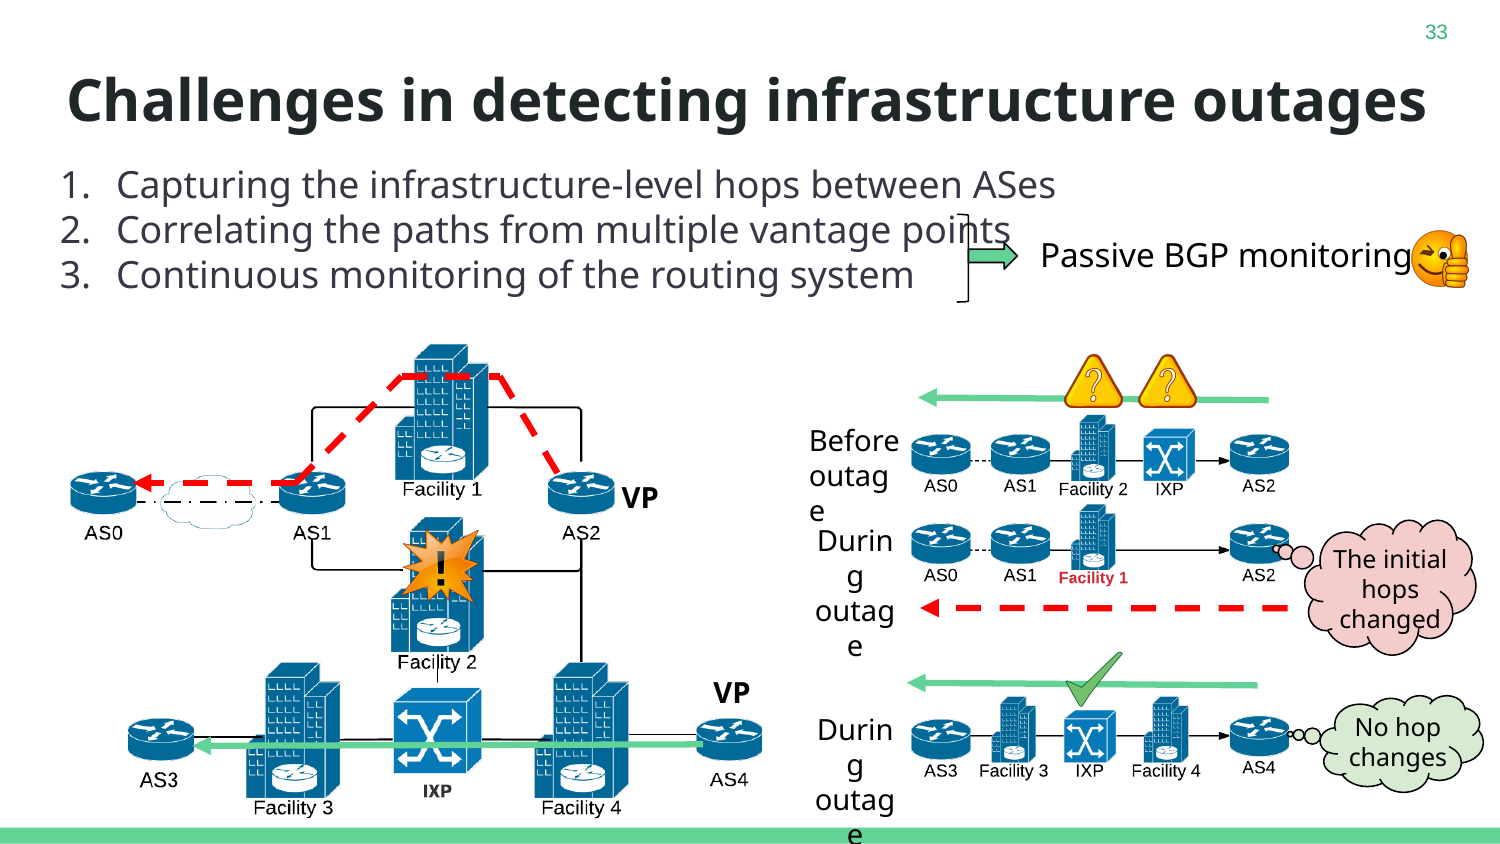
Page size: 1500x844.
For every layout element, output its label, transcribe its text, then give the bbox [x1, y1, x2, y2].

text_box The initial hops changed [1316, 528, 1465, 626]
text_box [1127, 682, 1258, 686]
text_box [1325, 767, 1461, 793]
text_box During outage [804, 507, 901, 587]
picture [1409, 228, 1469, 288]
text_box [1310, 728, 1320, 745]
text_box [499, 376, 558, 474]
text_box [917, 397, 1058, 401]
text_box [1476, 714, 1484, 758]
slide_number 33 [1410, 0, 1500, 64]
text_box [1367, 523, 1391, 528]
picture [32, 316, 800, 825]
picture [906, 650, 1306, 790]
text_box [132, 764, 192, 800]
text_box No hop changes [1320, 696, 1476, 767]
text_box [1465, 542, 1476, 609]
text_box [1308, 566, 1450, 656]
text_box Capturing the infrastructure-level hops between ASes Correlating the paths from multiple vantage points Continuous monitoring of the routing system [26, 146, 1356, 241]
text_box [956, 214, 969, 303]
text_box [906, 682, 1058, 686]
text_box Before outage [804, 407, 904, 487]
text_box [1310, 549, 1314, 566]
text_box Passive BGP monitoring [1025, 219, 1440, 297]
title Challenges in detecting infrastructure outages [51, 48, 1476, 142]
picture [906, 354, 1306, 597]
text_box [295, 376, 402, 484]
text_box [1202, 397, 1269, 401]
text_box [1395, 520, 1453, 528]
text_box [969, 242, 1018, 270]
text_box During outage [804, 696, 901, 776]
